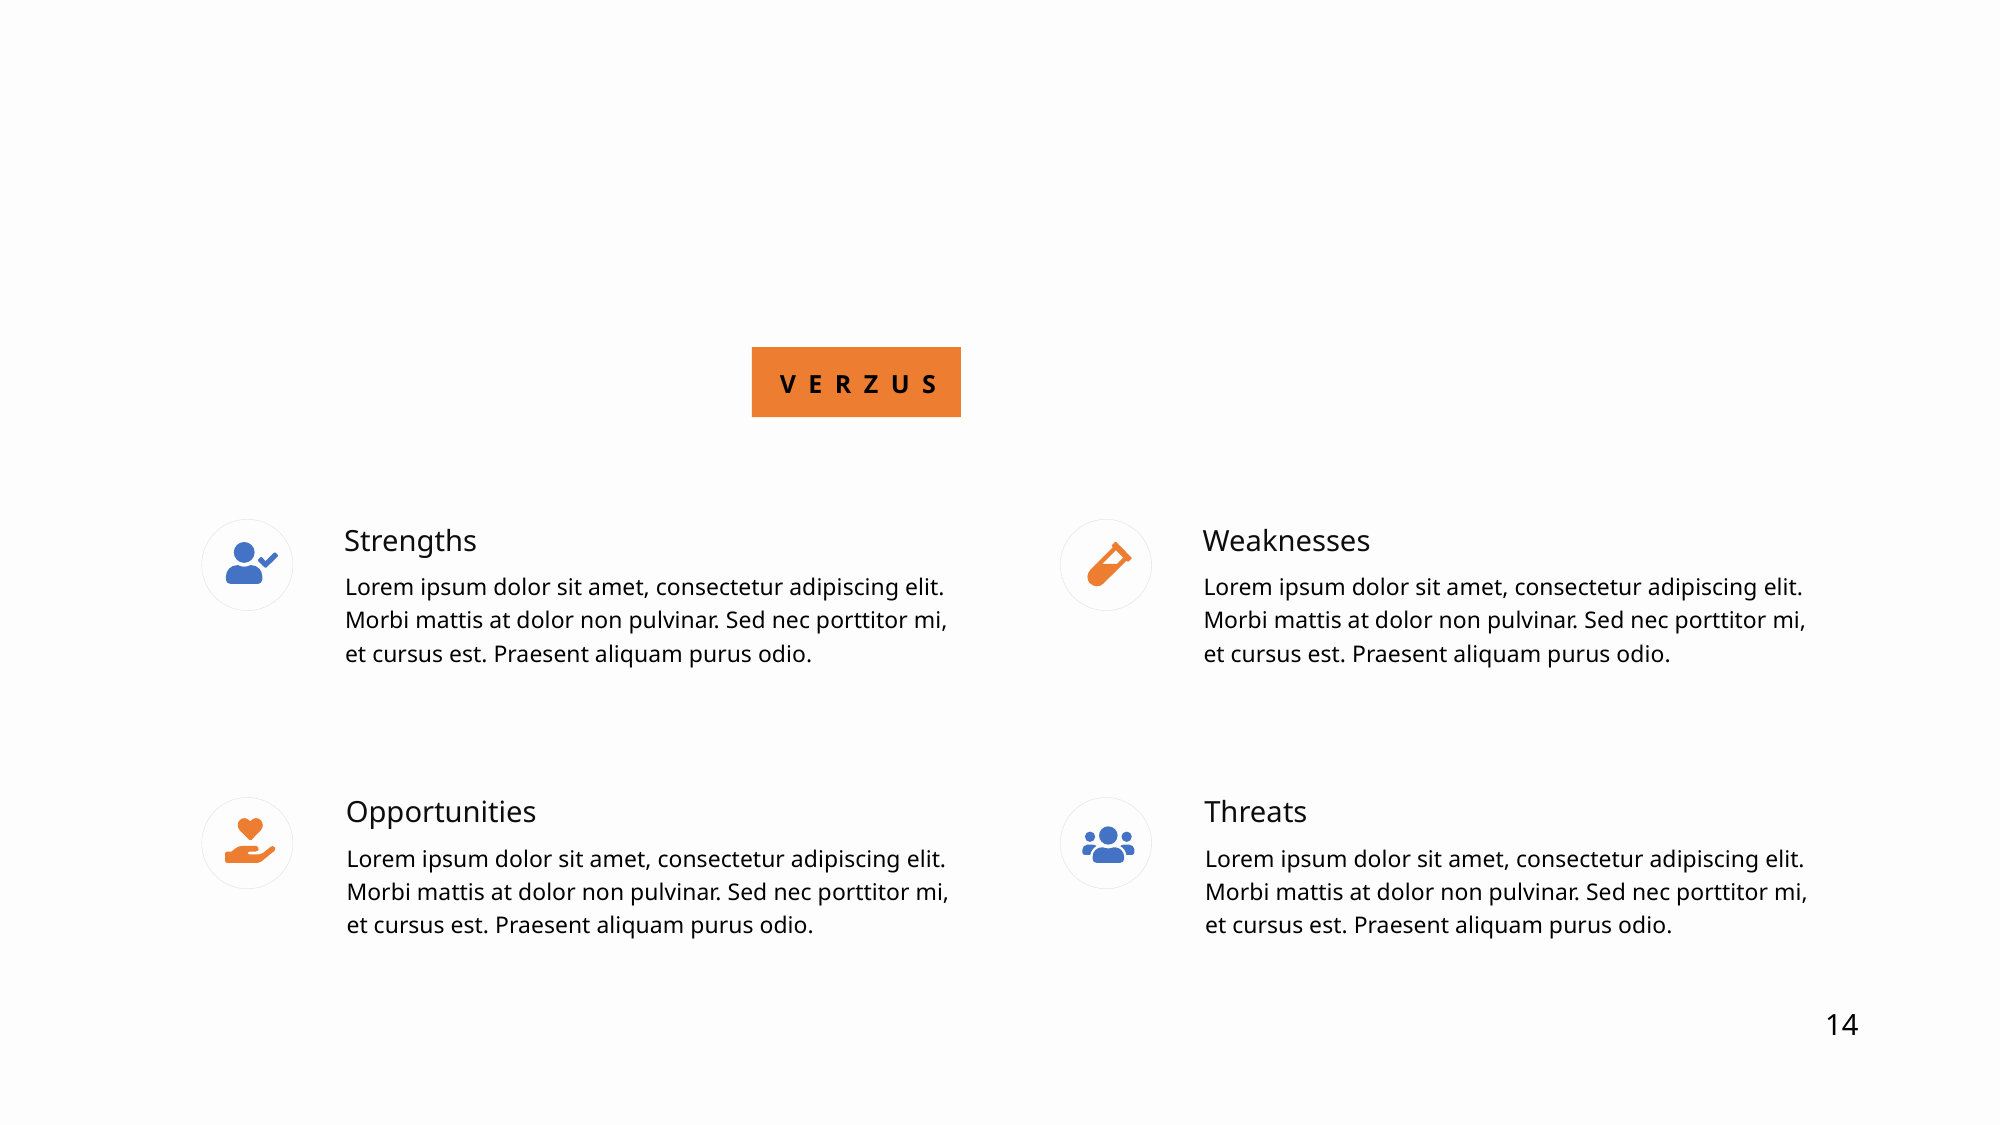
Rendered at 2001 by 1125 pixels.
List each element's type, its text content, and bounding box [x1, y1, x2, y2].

text_box 14 [1799, 981, 1885, 1049]
picture [201, 0, 1799, 417]
text_box Weaknesses [1188, 497, 1480, 565]
text_box [1099, 826, 1118, 845]
text_box [258, 552, 278, 568]
text_box [200, 518, 295, 612]
text_box [237, 818, 263, 840]
text_box [200, 796, 295, 890]
text_box Threats [1189, 768, 1482, 836]
text_box [225, 565, 263, 584]
text_box [1082, 844, 1135, 863]
text_box [1059, 518, 1153, 612]
text_box [225, 845, 276, 863]
text_box Lorem ipsum dolor sit amet, consectetur adipiscing elit. Morbi mattis at dolor non pulvinar. Sed nec porttitor mi, et cursus est. Praesent aliquam purus odio. [1188, 559, 1837, 675]
text_box Opportunities [331, 768, 623, 836]
text_box Lorem ipsum dolor sit amet, consectetur adipiscing elit. Morbi mattis at dolor non pulvinar. Sed nec porttitor mi, et cursus est. Praesent aliquam purus odio. [331, 831, 980, 946]
text_box Strengths [329, 497, 622, 565]
text_box [1087, 542, 1132, 587]
text_box [1084, 831, 1096, 842]
text_box [233, 542, 255, 563]
text_box Lorem ipsum dolor sit amet, consectetur adipiscing elit. Morbi mattis at dolor non pulvinar. Sed nec porttitor mi, et cursus est. Praesent aliquam purus odio. [330, 559, 978, 675]
text_box [1121, 831, 1132, 842]
text_box [1059, 796, 1153, 890]
text_box Lorem ipsum dolor sit amet, consectetur adipiscing elit. Morbi mattis at dolor non pulvinar. Sed nec porttitor mi, et cursus est. Praesent aliquam purus odio. [1190, 831, 1838, 946]
